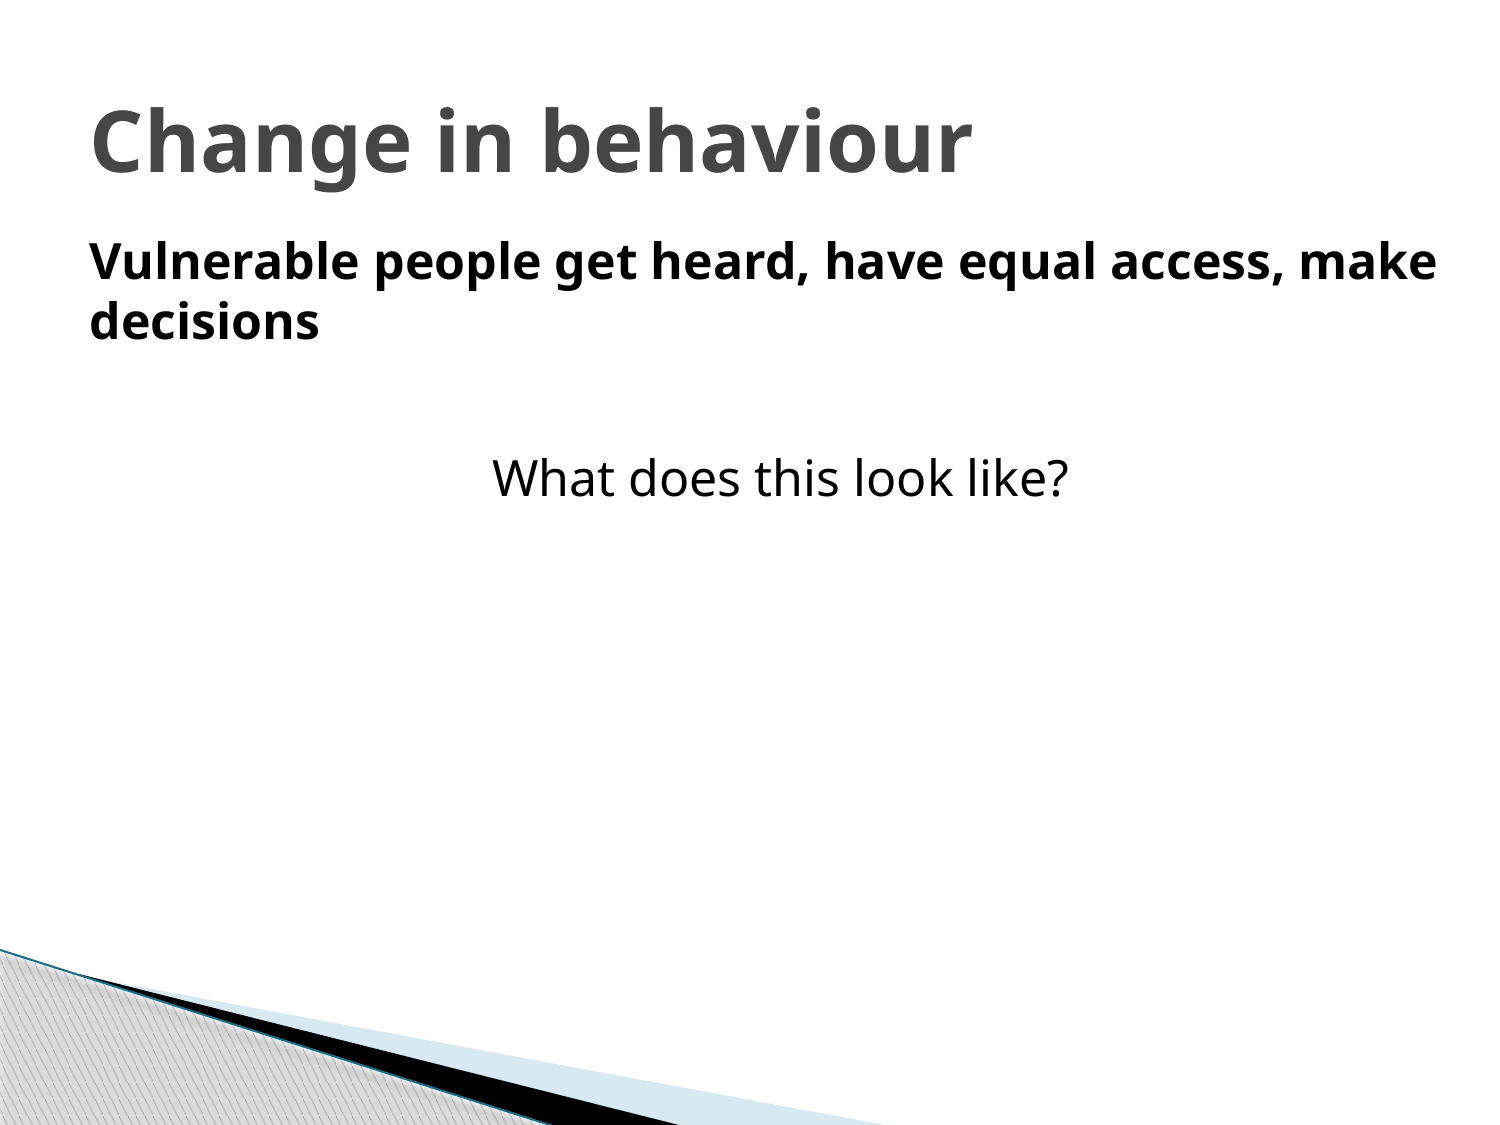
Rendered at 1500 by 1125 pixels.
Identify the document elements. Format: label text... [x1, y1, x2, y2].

list Vulnerable people get heard, have equal access, make decisions What does this look like? [75, 222, 1500, 1005]
title Change in behaviour [75, 45, 1425, 233]
